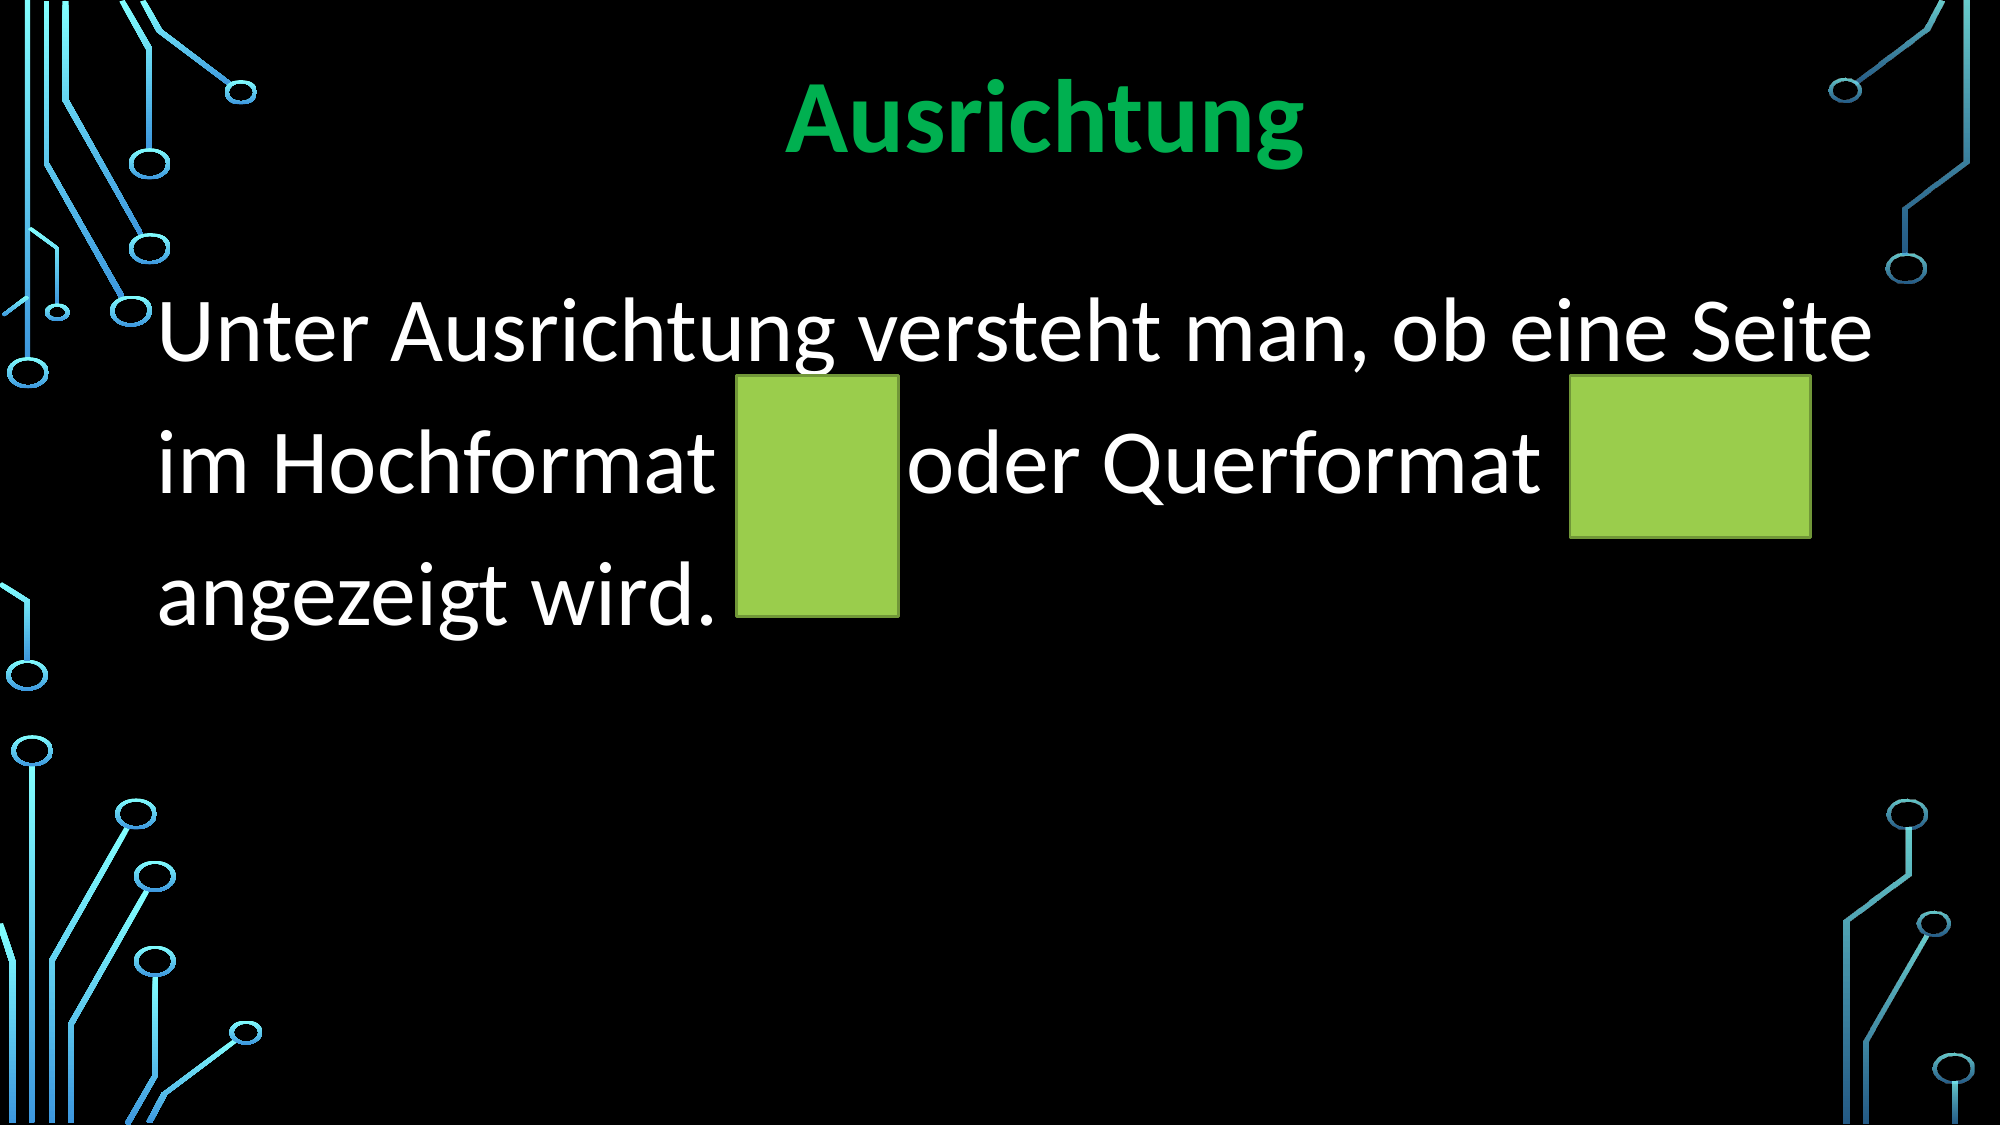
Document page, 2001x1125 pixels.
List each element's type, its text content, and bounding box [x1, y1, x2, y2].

list Unter Ausrichtung versteht man, ob eine Seite im Hochformat oder Querformat angezeigt wird. [141, 240, 1946, 966]
text_box [735, 374, 900, 618]
title Ausrichtung [233, 0, 1859, 240]
text_box [1569, 374, 1812, 539]
